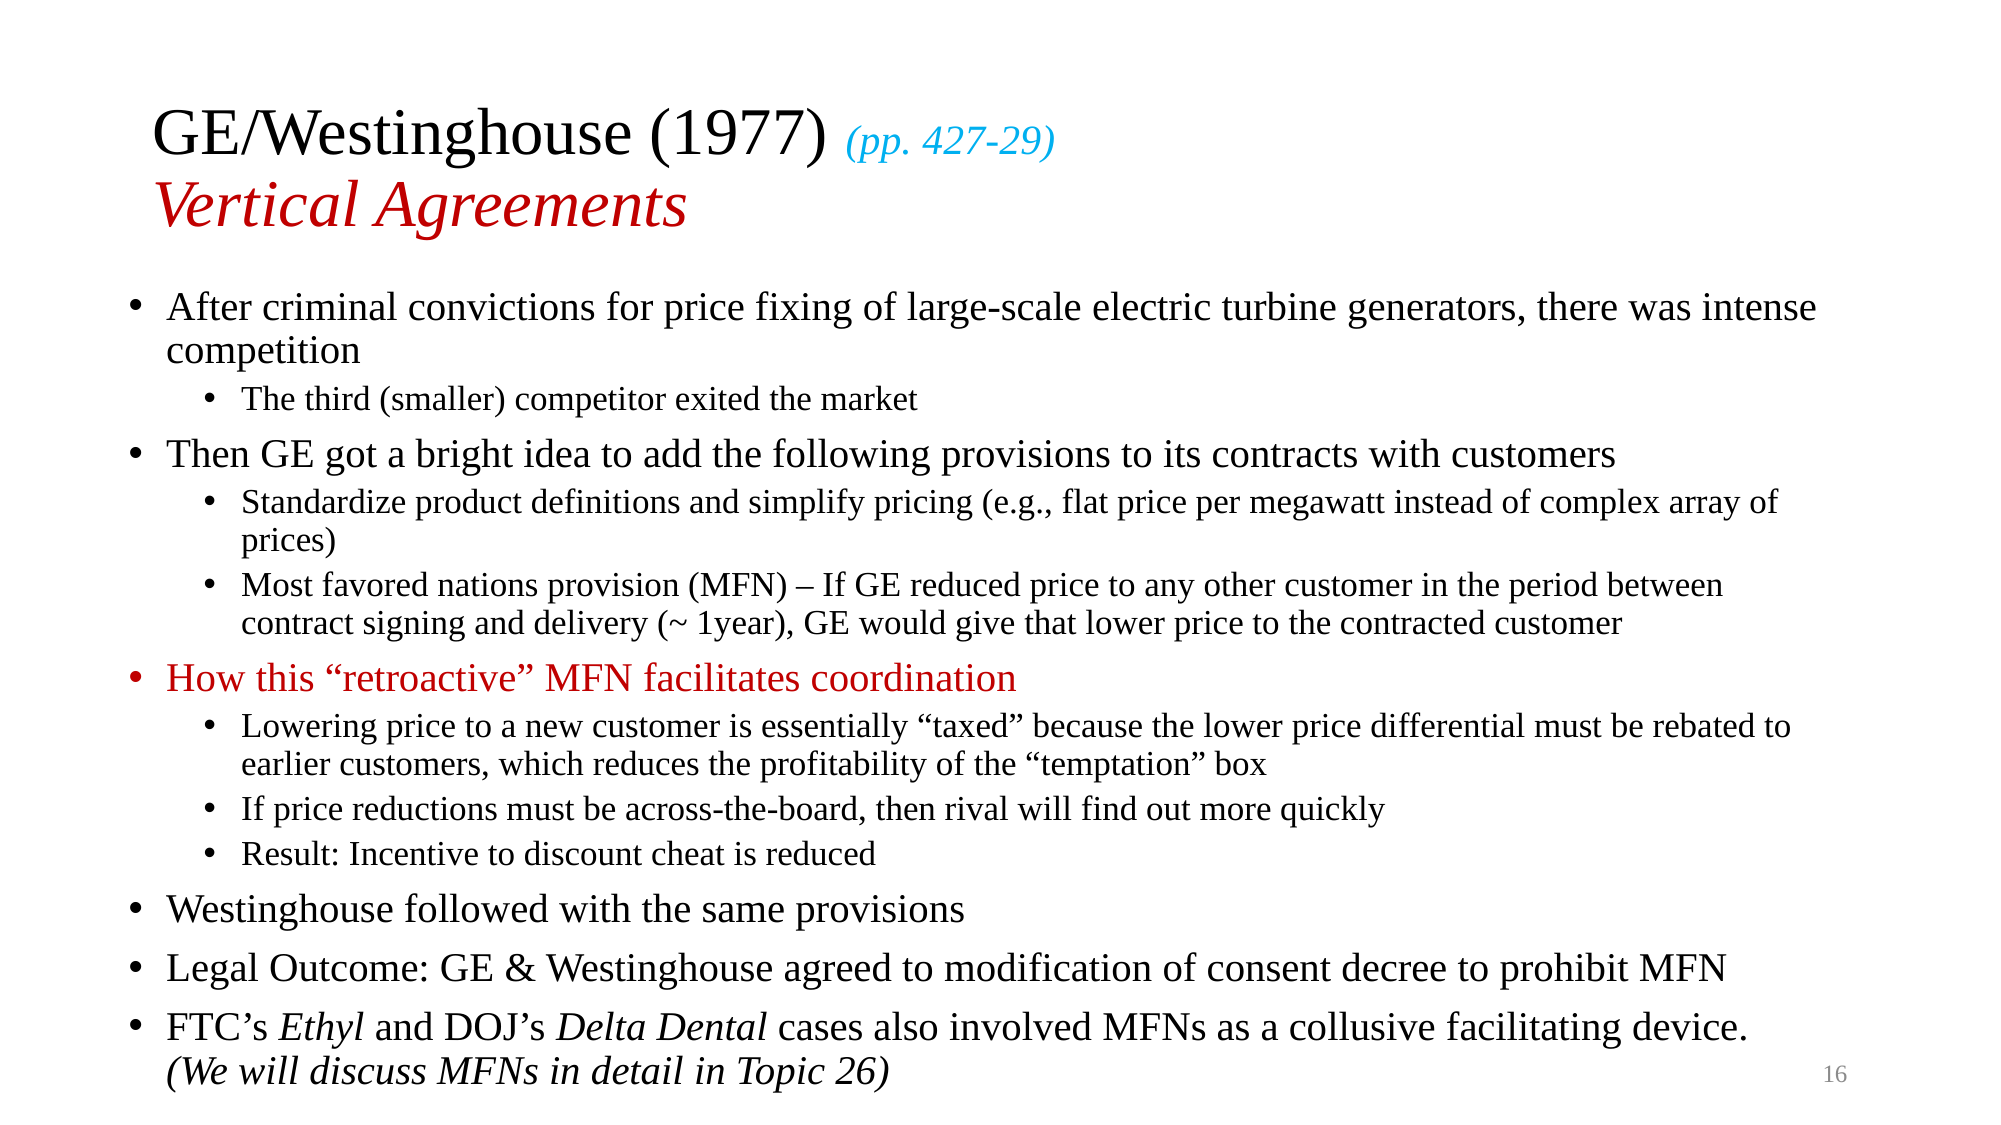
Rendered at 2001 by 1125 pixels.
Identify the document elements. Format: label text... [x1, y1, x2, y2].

title GE/Westinghouse (1977) (pp. 427-29) Vertical Agreements [137, 59, 1863, 278]
slide_number 16 [1412, 1042, 1863, 1103]
list After criminal convictions for price fixing of large-scale electric turbine generators, there was intense competition The third (smaller) competitor exited the market Then GE got a bright idea to add the following provisions to its contracts with customers Standardize product definitions and simplify pricing (e.g., flat price per megawatt instead of complex array of prices) Most favored nations provision (MFN) – If GE reduced price to any other customer in the period between contract signing and delivery (~ 1year), GE would give that lower price to the contracted customer How this “retroactive” MFN facilitates coordination Lowering price to a new customer is essentially “taxed” because the lower price differential must be rebated to earlier customers, which reduces the profitability of the “temptation” box If price reductions must be across-the-board, then rival will find out more quickly Result: Incentive to discount cheat is reduced Westinghouse followed with the same provisions Legal Outcome: GE & Westinghouse agreed to modification of consent decree to prohibit MFN FTC’s Ethyl and DOJ’s Delta Dental cases also involved MFNs as a collusive facilitating device. (We will discuss MFNs in detail in Topic 26) [113, 277, 1839, 1103]
